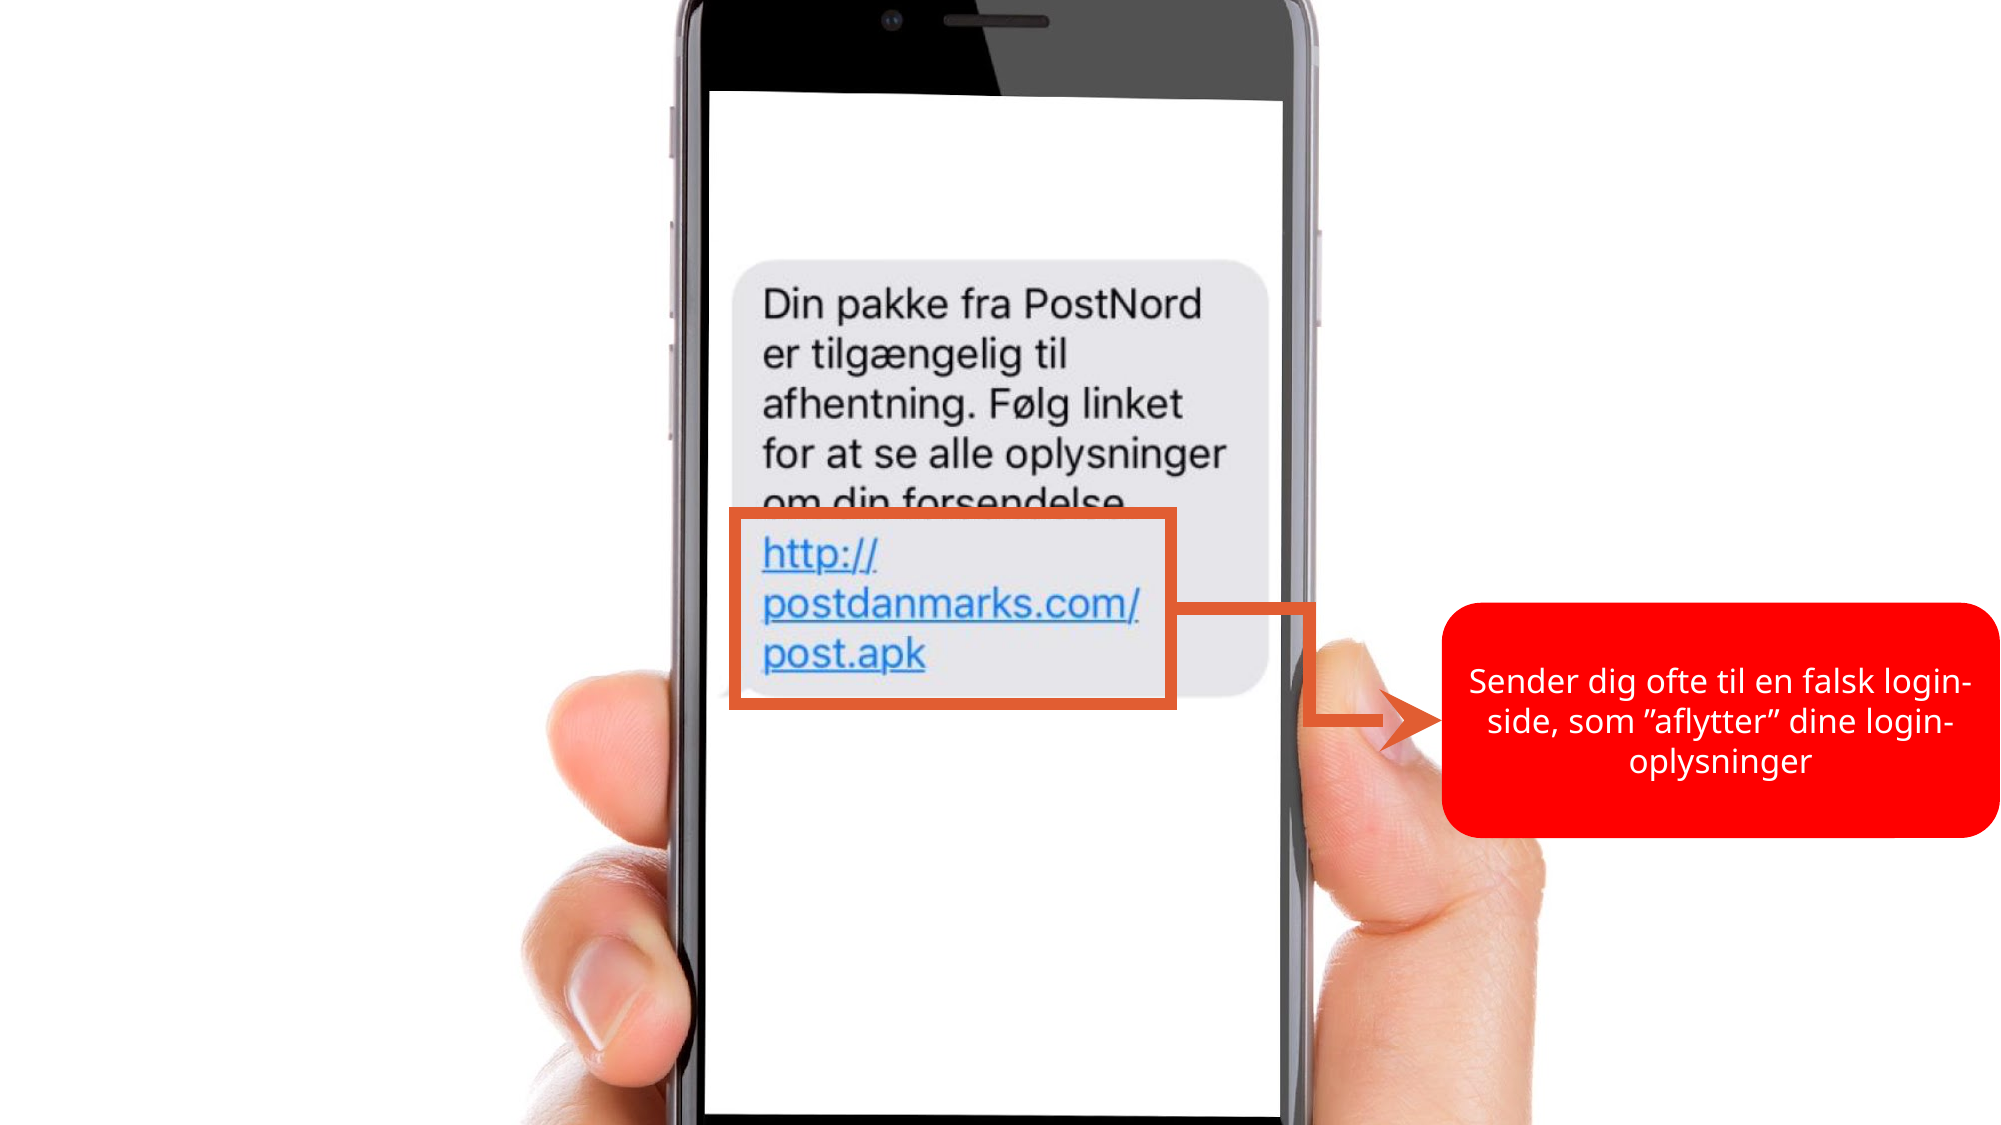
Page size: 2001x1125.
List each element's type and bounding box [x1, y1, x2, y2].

text_box [1170, 608, 1443, 721]
picture [0, 0, 2000, 1125]
